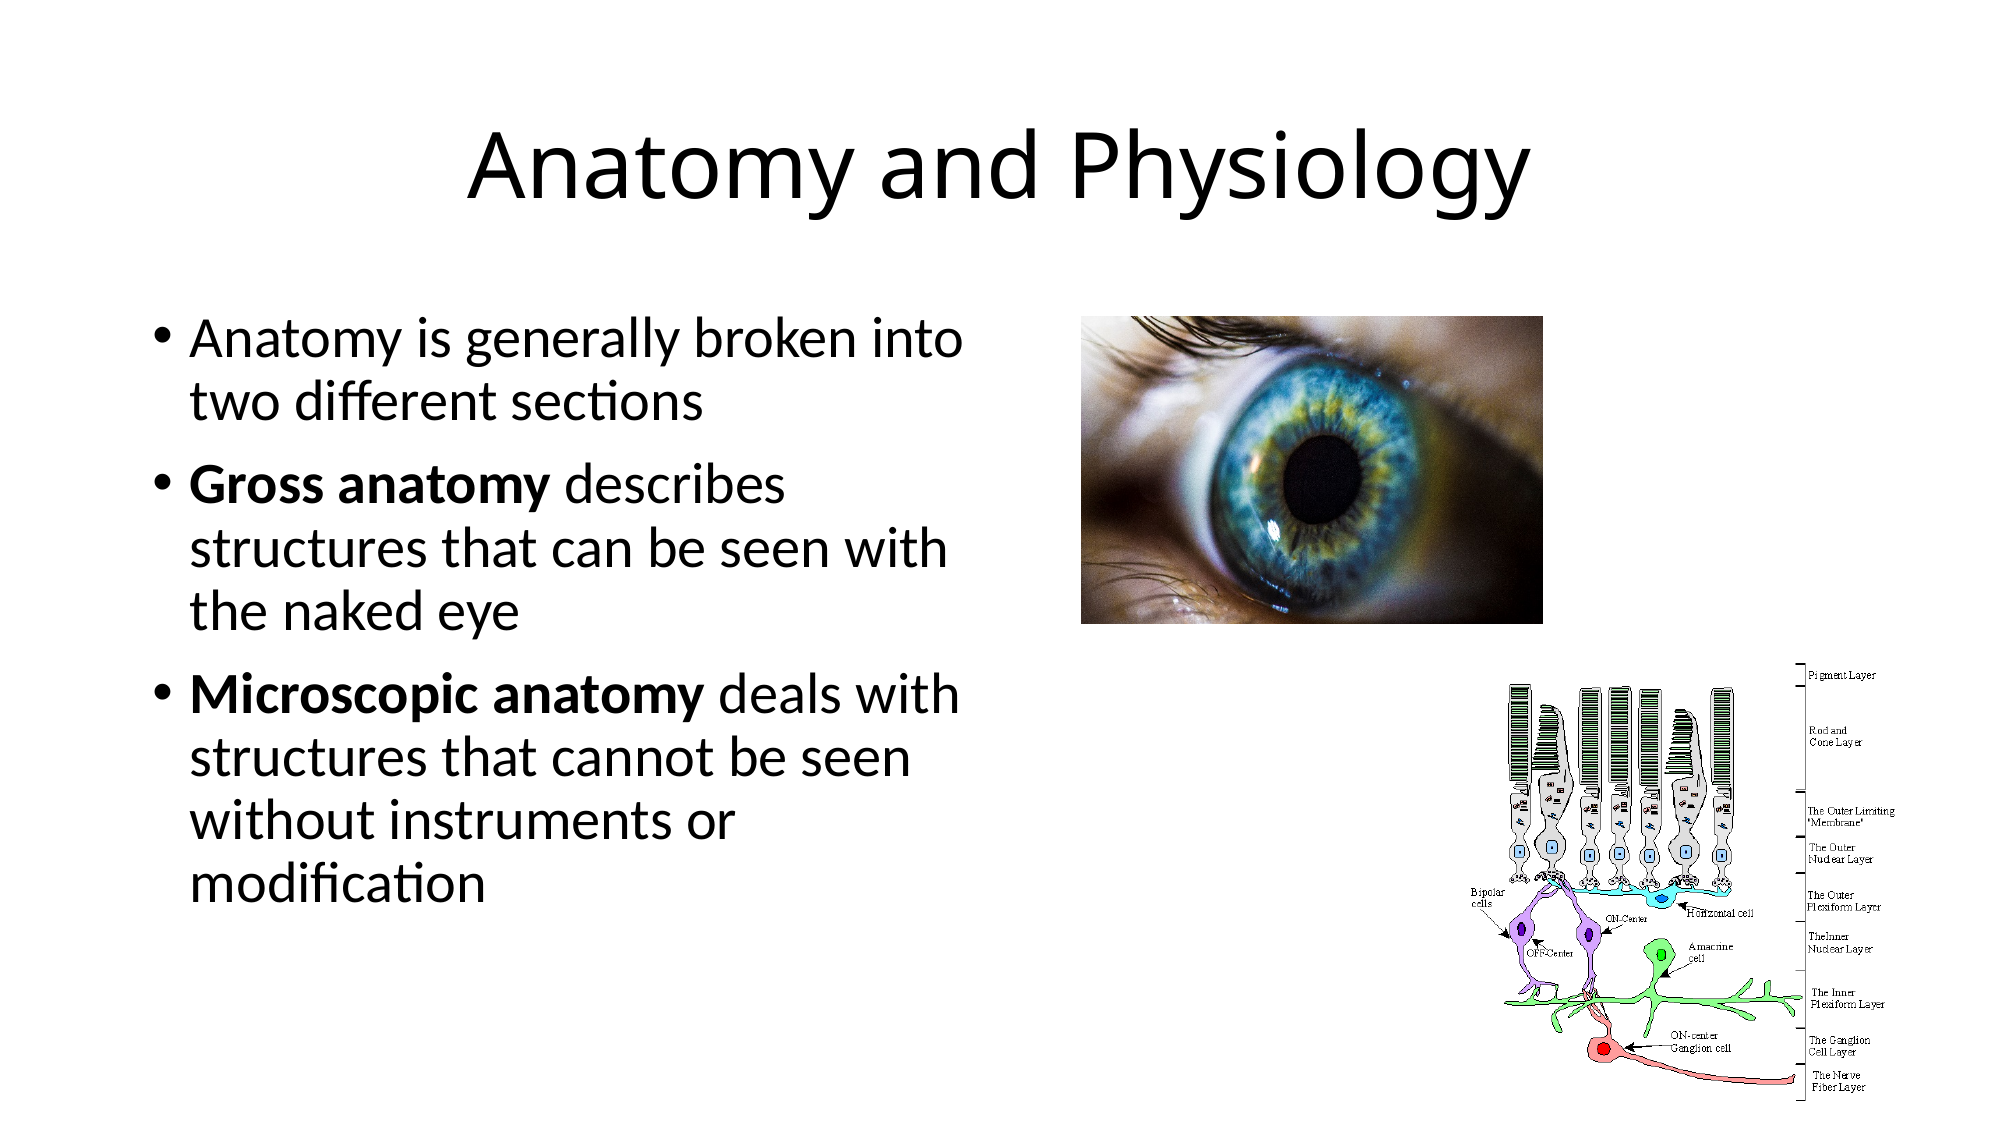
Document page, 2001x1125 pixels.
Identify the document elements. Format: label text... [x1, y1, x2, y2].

picture [1081, 316, 1543, 624]
title Anatomy and Physiology [137, 59, 1863, 278]
picture [1449, 641, 1919, 1123]
list Anatomy is generally broken into two different sections Gross anatomy describes structures that can be seen with the naked eye Microscopic anatomy deals with structures that cannot be seen without instruments or modification [137, 299, 988, 1014]
